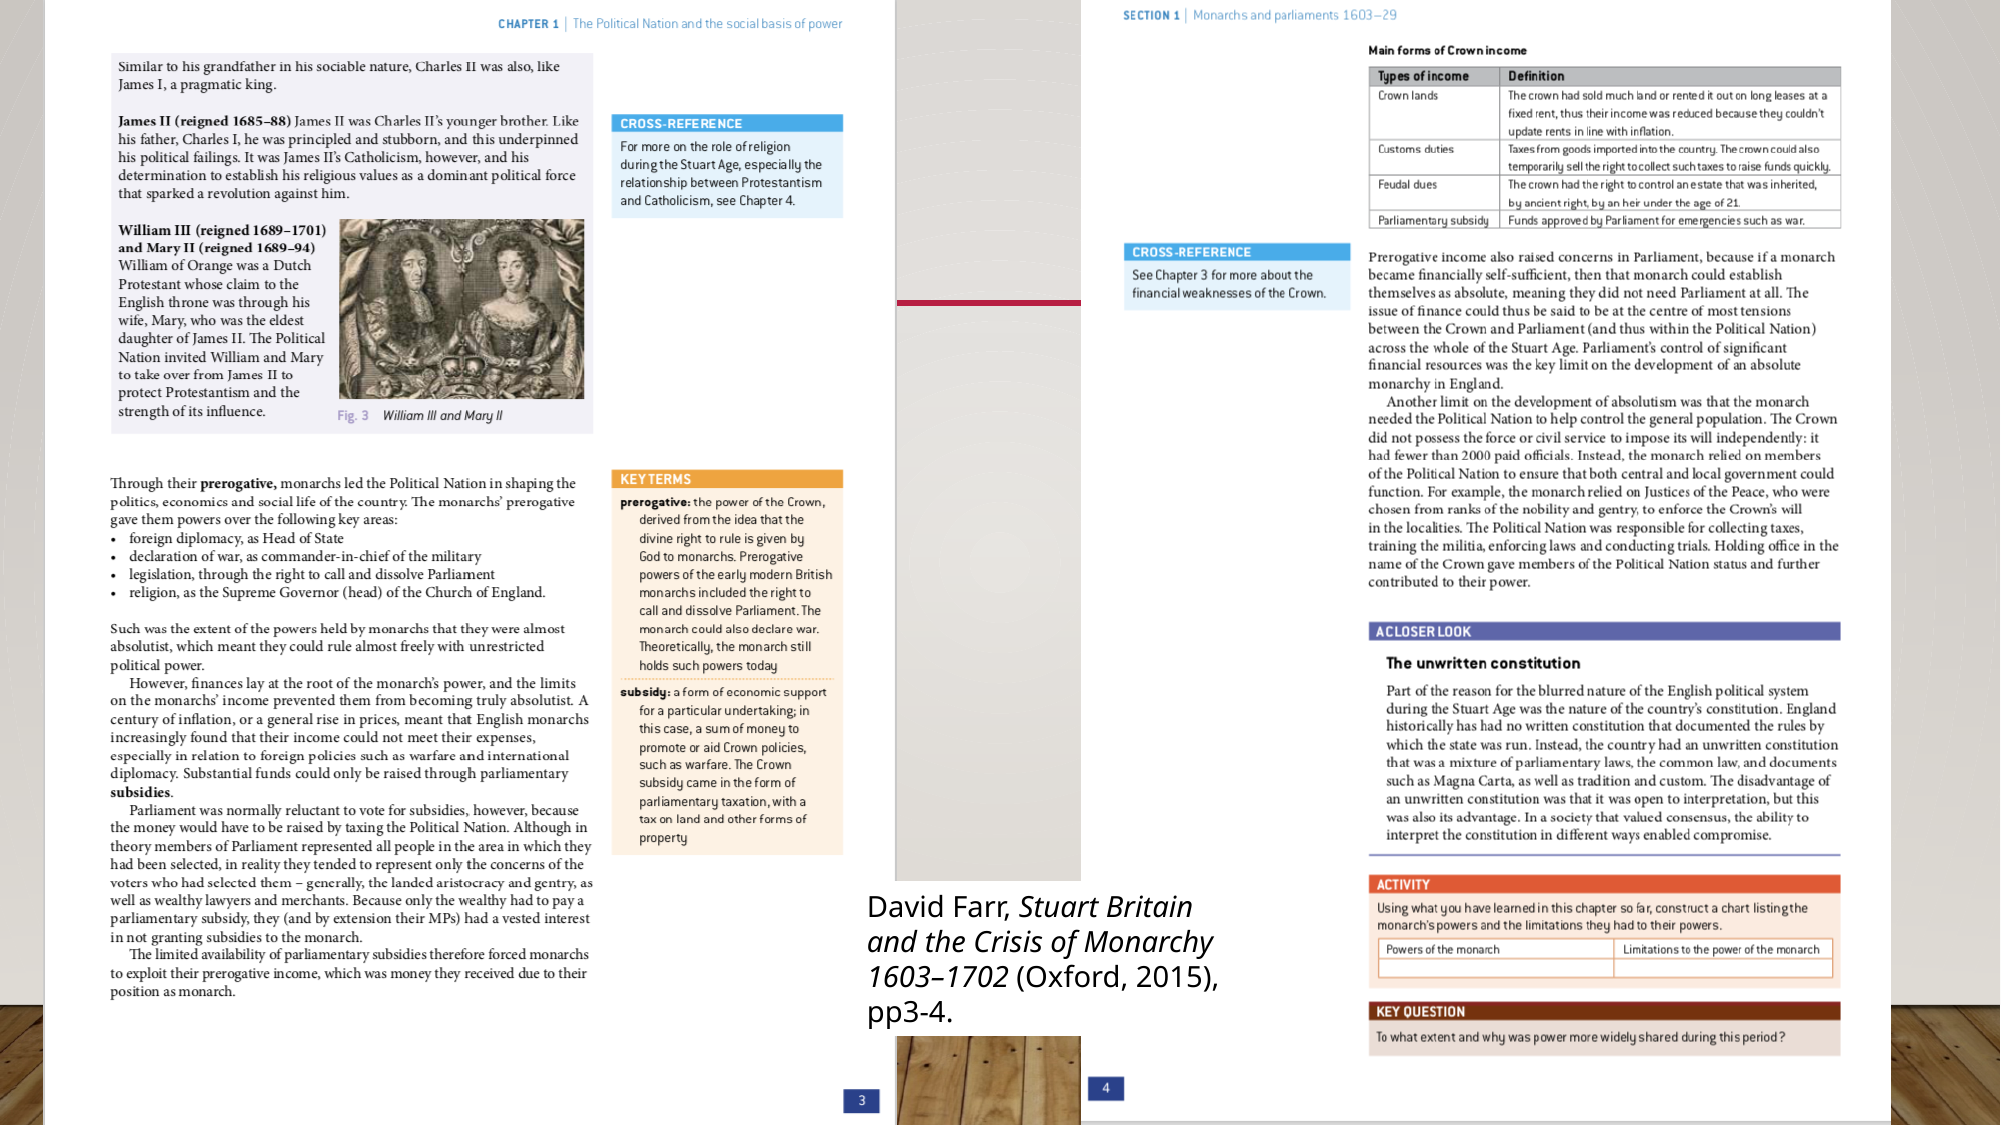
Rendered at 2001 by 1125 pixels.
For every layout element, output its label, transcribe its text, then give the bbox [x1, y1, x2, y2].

text_box David Farr, Stuart Britain and the Crisis of Monarchy 1603–1702 (Oxford, 2015), pp3-4. [897, 881, 1080, 1036]
picture [0, 0, 2000, 1125]
